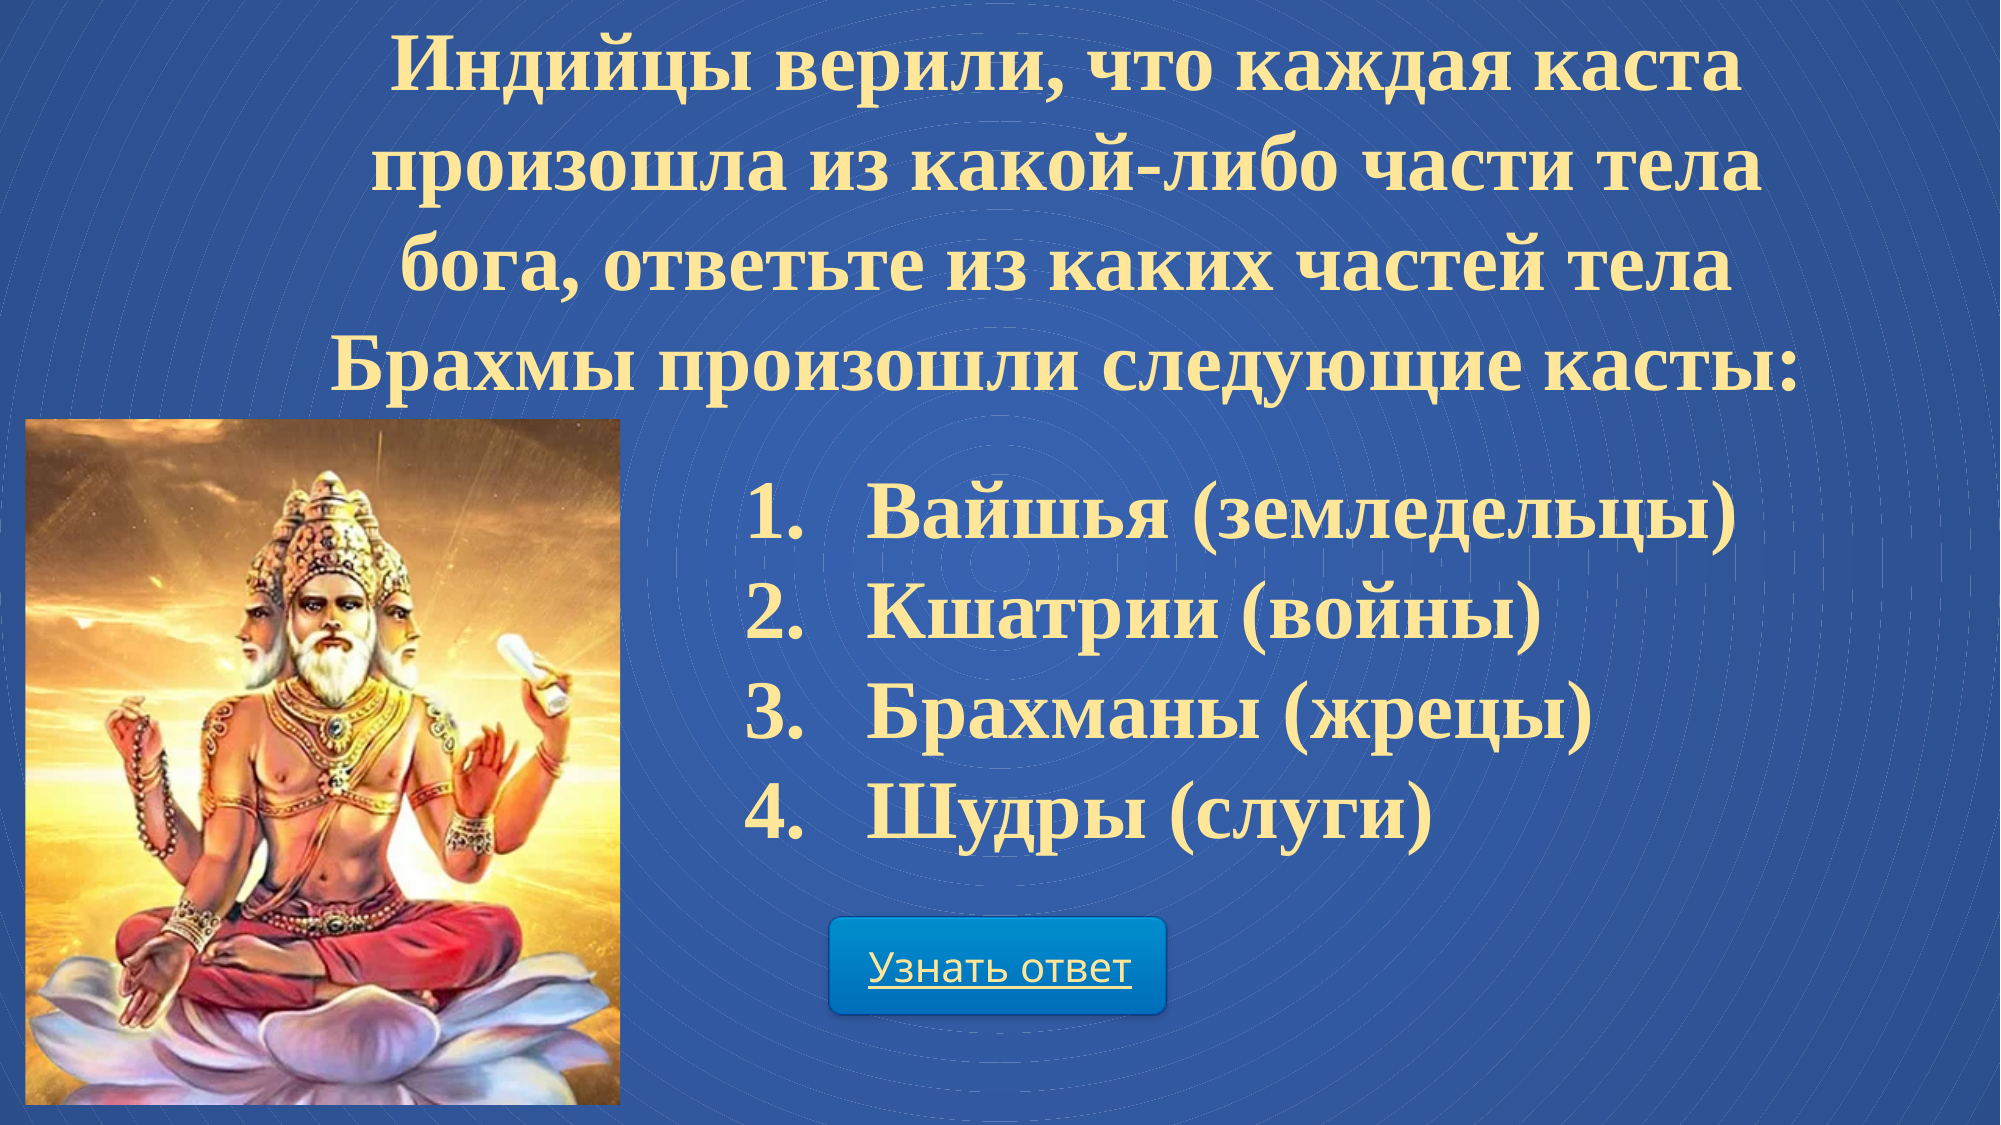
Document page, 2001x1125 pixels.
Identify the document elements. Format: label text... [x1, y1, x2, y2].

picture [25, 419, 621, 1106]
picture [793, 902, 1180, 1035]
text_box Вайшья (земледельцы) Кшатрии (войны) Брахманы (жрецы) Шудры (слуги) [729, 447, 2000, 863]
text_box Индийцы верили, что каждая каста произошла из какой-либо части тела бога, ответьте из каких частей тела Брахмы произошли следующие касты: [276, 0, 1858, 415]
